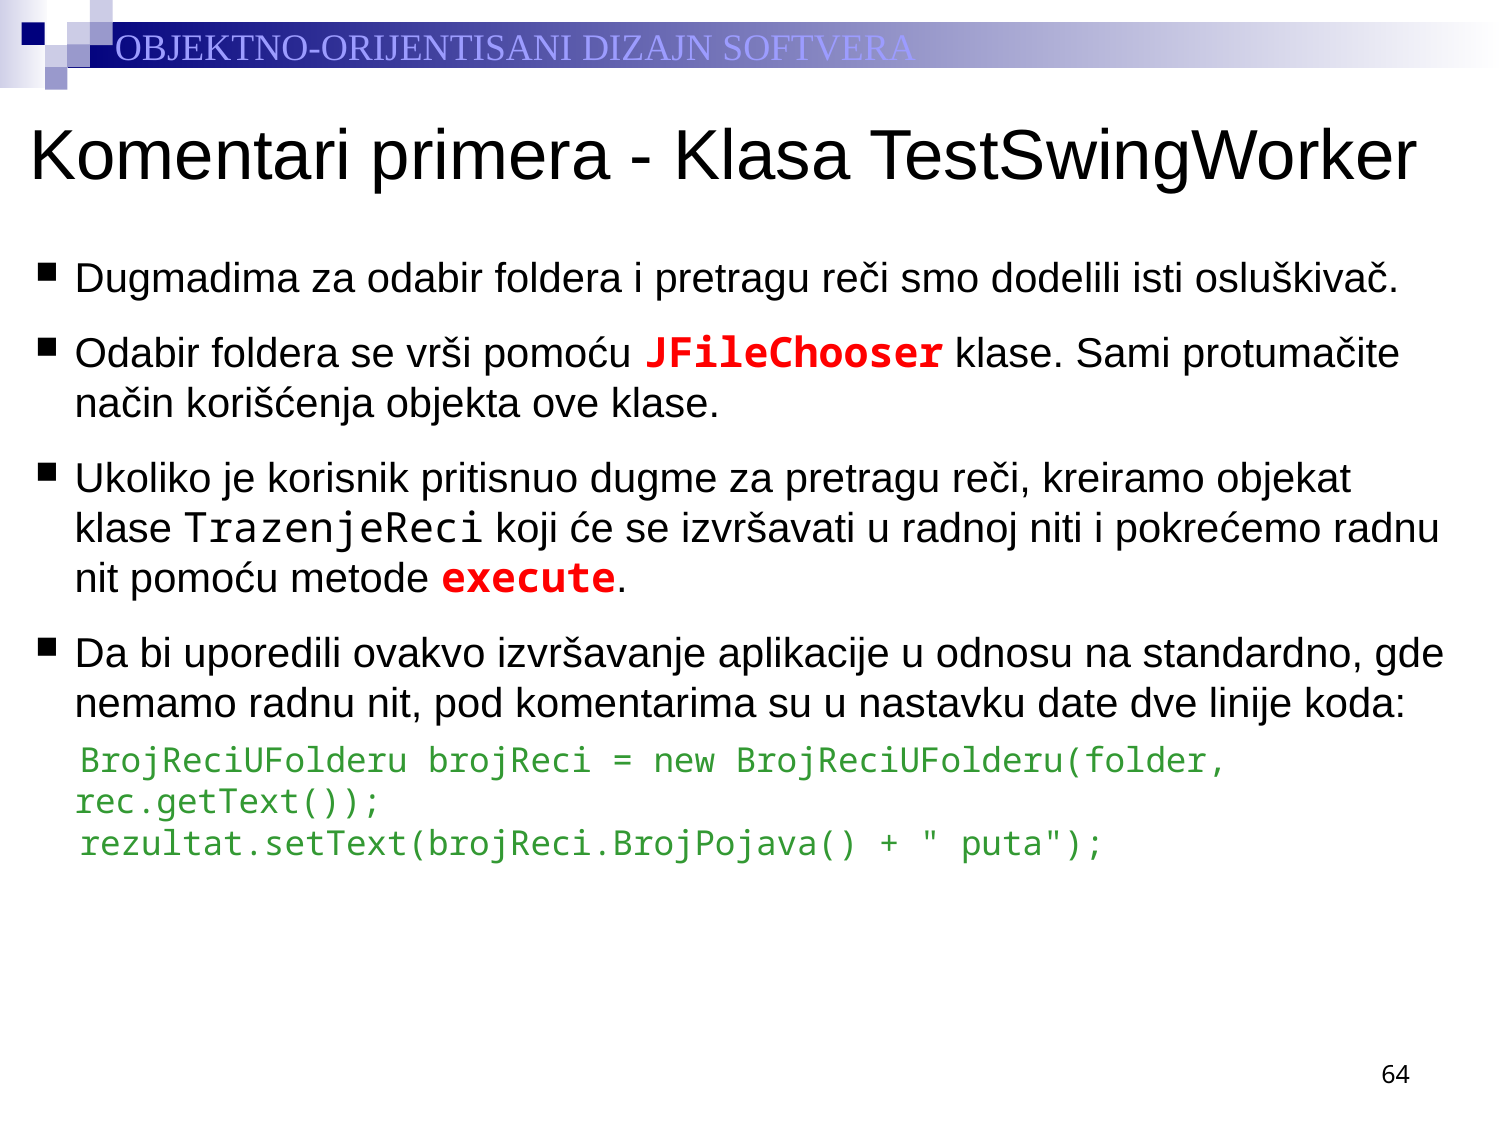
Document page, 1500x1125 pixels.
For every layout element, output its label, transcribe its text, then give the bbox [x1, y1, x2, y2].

slide_number 64 [1074, 1024, 1426, 1101]
text_box Dugmadima za odabir foldera i pretragu reči smo dodelili isti osluškivač. Odabir foldera se vrši pomoću JFileChooser klase. Sami protumačite način korišćenja objekta ove klase. Ukoliko je korisnik pritisnuo dugme za pretragu reči, kreiramo objekat klase TrazenjeReci koji će se izvršavati u radnoj niti i pokrećemo radnu nit pomoću metode execute. Da bi uporedili ovakvo izvršavanje aplikacije u odnosu na standardno, gde nemamo radnu nit, pod komentarima su u nastavku date dve linije koda: BrojReciUFolderu brojReci = new BrojReciUFolderu(folder, rec.getText()); rezultat.setText(brojReci.BrojPojava() + " puta"); [29, 243, 1471, 882]
title Komentari primera - Klasa TestSwingWorker [29, 101, 1471, 200]
